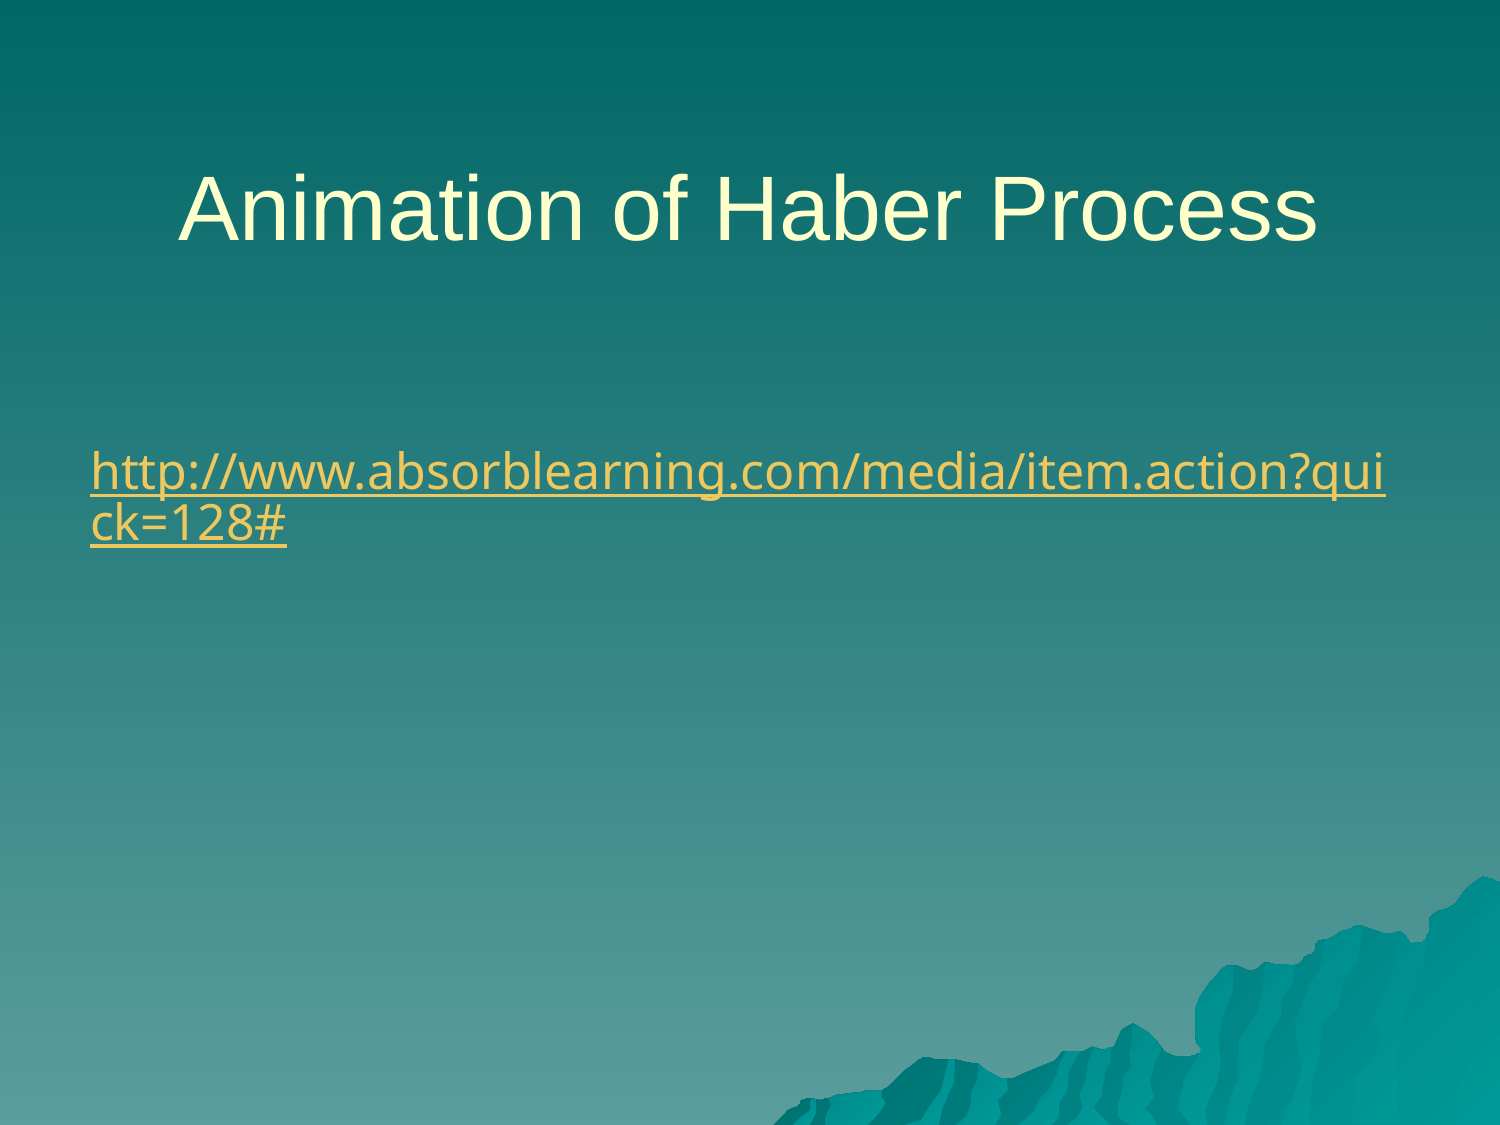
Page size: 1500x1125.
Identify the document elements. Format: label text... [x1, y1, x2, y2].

title Animation of Haber Process [74, 45, 1426, 362]
list http://www.absorblearning.com/media/item.action?quick=128# [74, 432, 1426, 1006]
